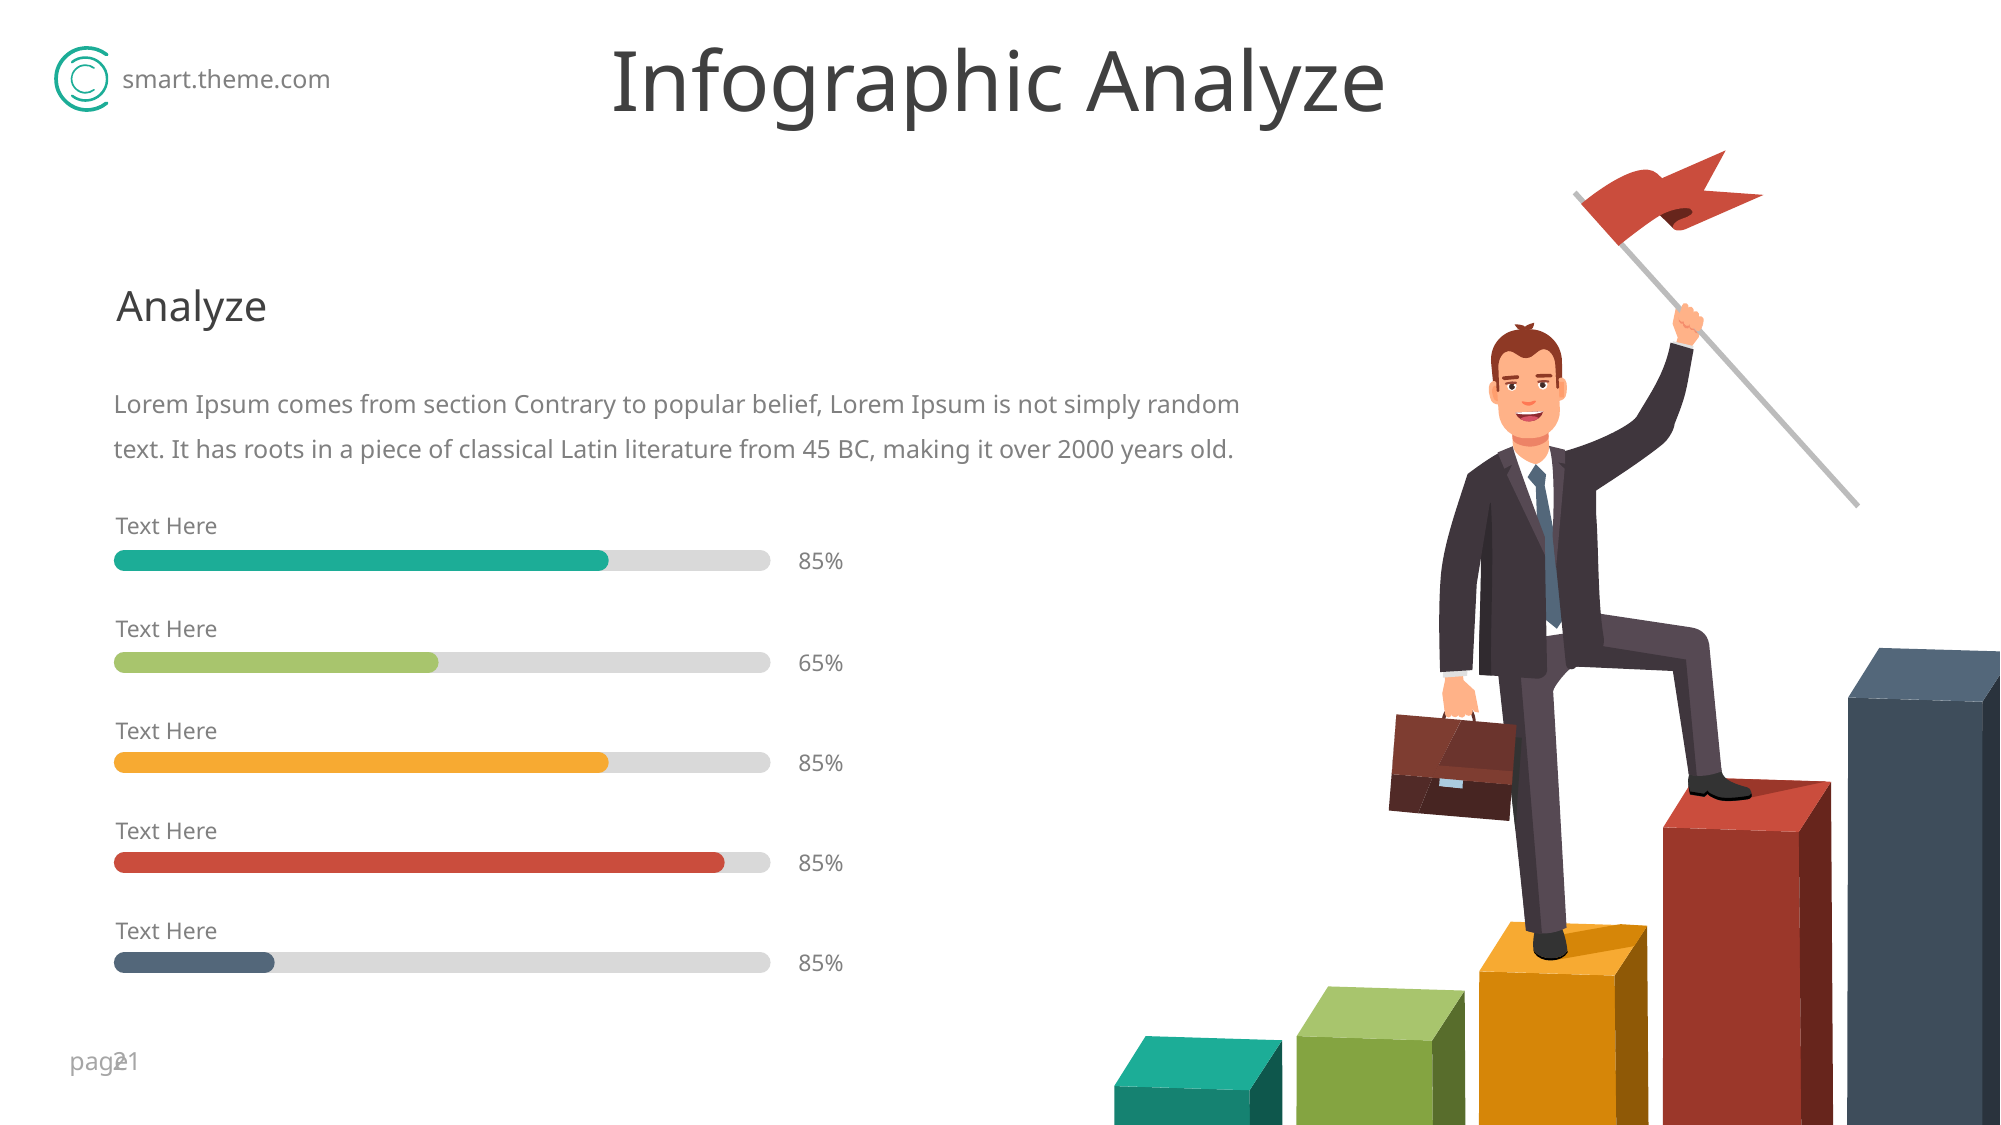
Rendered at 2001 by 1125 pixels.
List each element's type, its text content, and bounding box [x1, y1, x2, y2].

text_box Text Here [100, 809, 233, 852]
text_box Infographic Analyze [596, 20, 1404, 136]
text_box 85% [783, 841, 859, 884]
text_box Analyze [101, 272, 283, 338]
text_box Text Here [100, 606, 233, 650]
text_box Text Here [100, 709, 233, 752]
text_box Text Here [100, 909, 233, 952]
text_box 85% [783, 539, 859, 582]
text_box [1114, 150, 2000, 1125]
text_box 65% [783, 640, 859, 683]
text_box 85% [783, 740, 859, 784]
text_box 85% [783, 941, 859, 984]
text_box Lorem Ipsum comes from section Contrary to popular belief, Lorem Ipsum is not simply random text. It has roots in a piece of classical Latin literature from 45 BC, making it over 2000 years old. [98, 365, 1114, 471]
text_box Text Here [100, 504, 233, 547]
